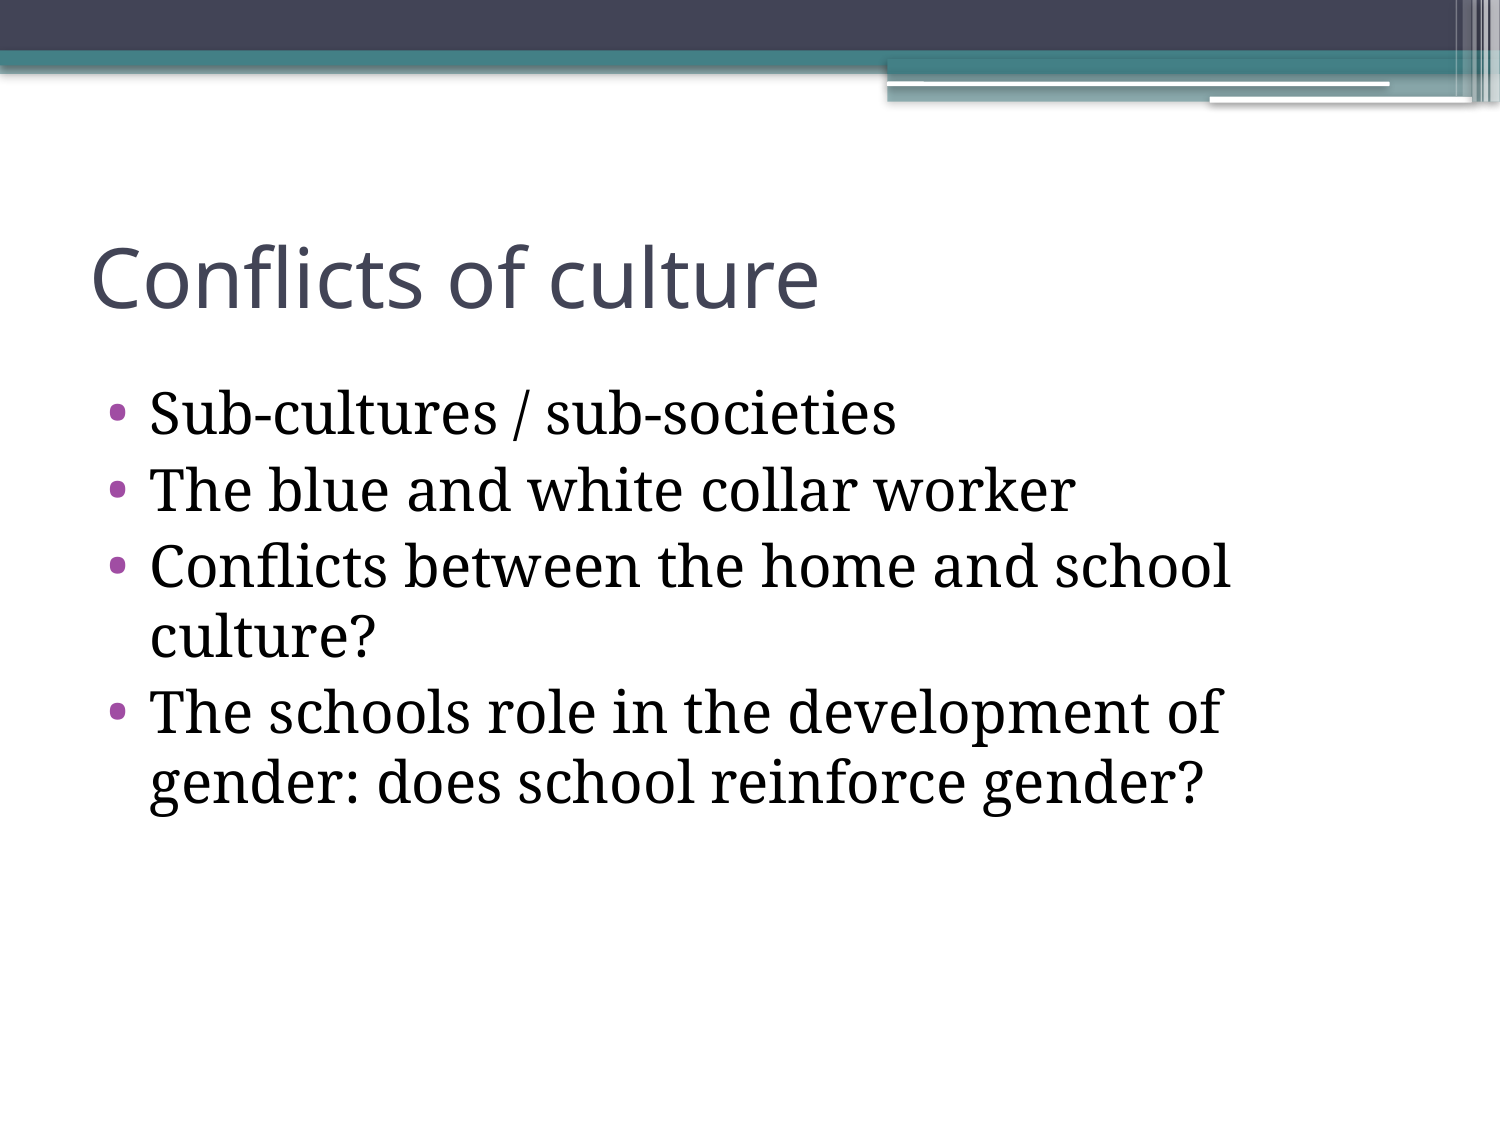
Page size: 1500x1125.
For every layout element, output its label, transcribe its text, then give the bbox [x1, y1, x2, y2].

list Sub-cultures / sub-societies The blue and white collar worker Conflicts between the home and school culture? The schools role in the development of gender: does school reinforce gender? [75, 368, 1425, 1079]
title Conflicts of culture [75, 187, 1425, 363]
